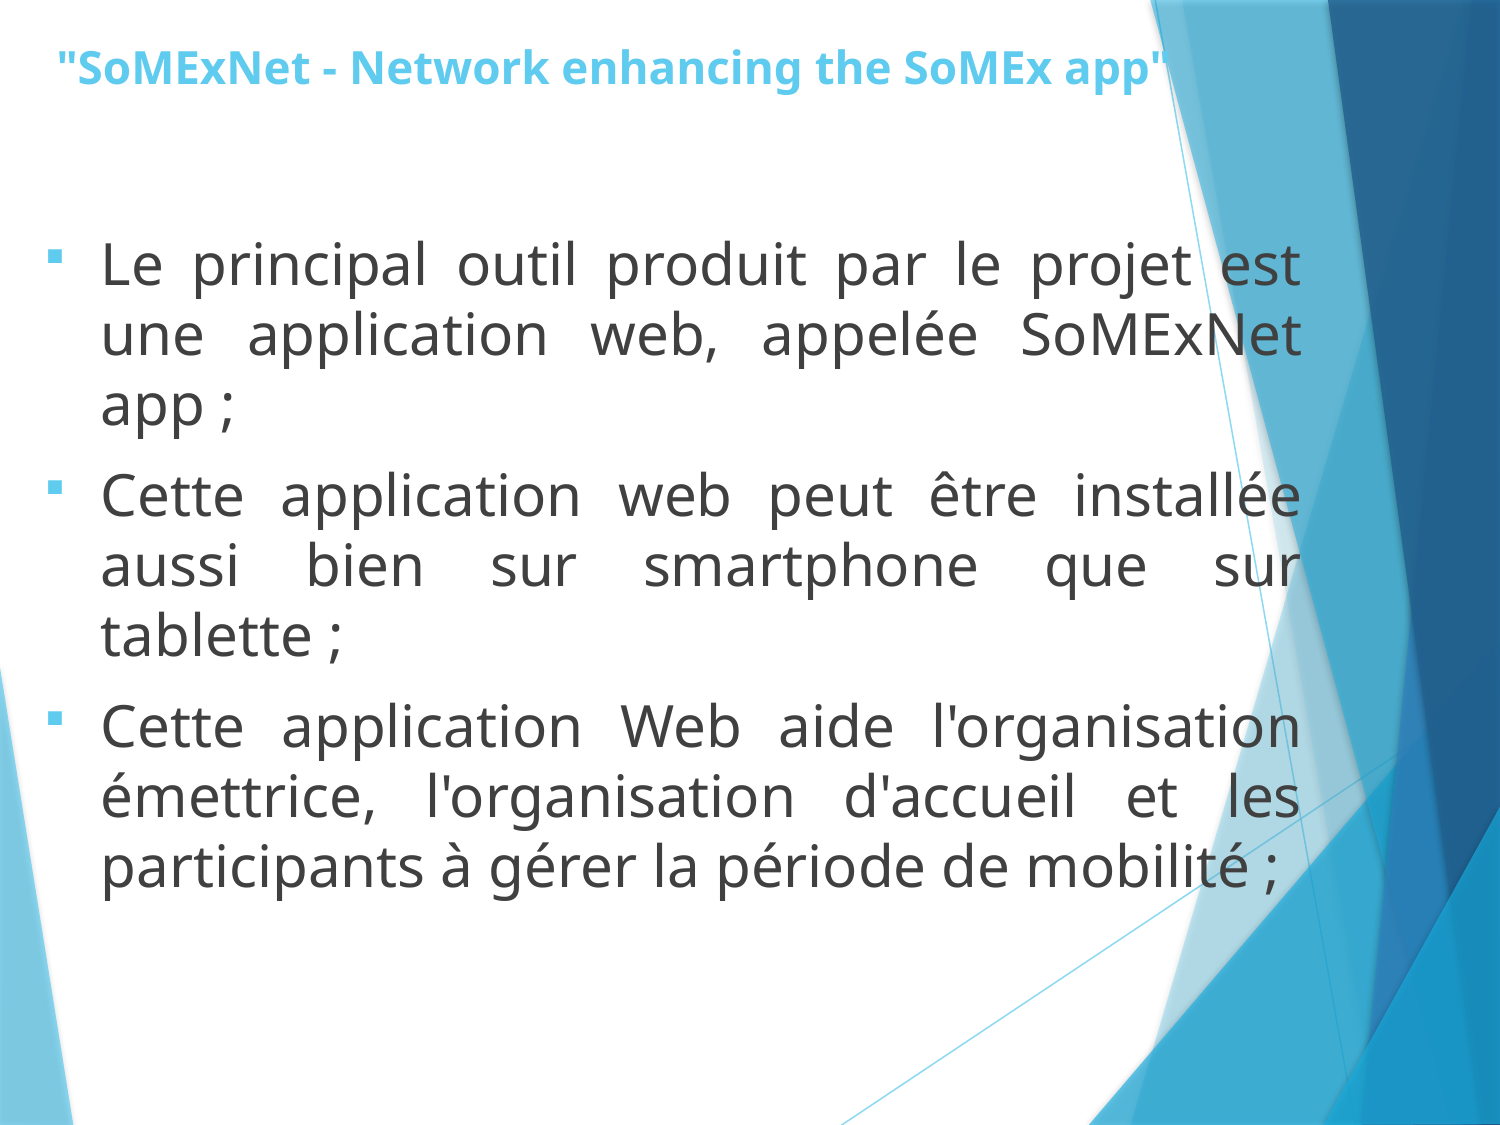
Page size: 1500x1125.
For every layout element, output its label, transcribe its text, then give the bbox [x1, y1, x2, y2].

list Le principal outil produit par le projet est une application web, appelée SoMExNet app ; Cette application web peut être installée aussi bien sur smartphone que sur tablette ; Cette application Web aide l'organisation émettrice, l'organisation d'accueil et les participants à gérer la période de mobilité ; [29, 219, 1317, 929]
title "SoMExNet - Network enhancing the SoMEx app" [41, 30, 1415, 114]
